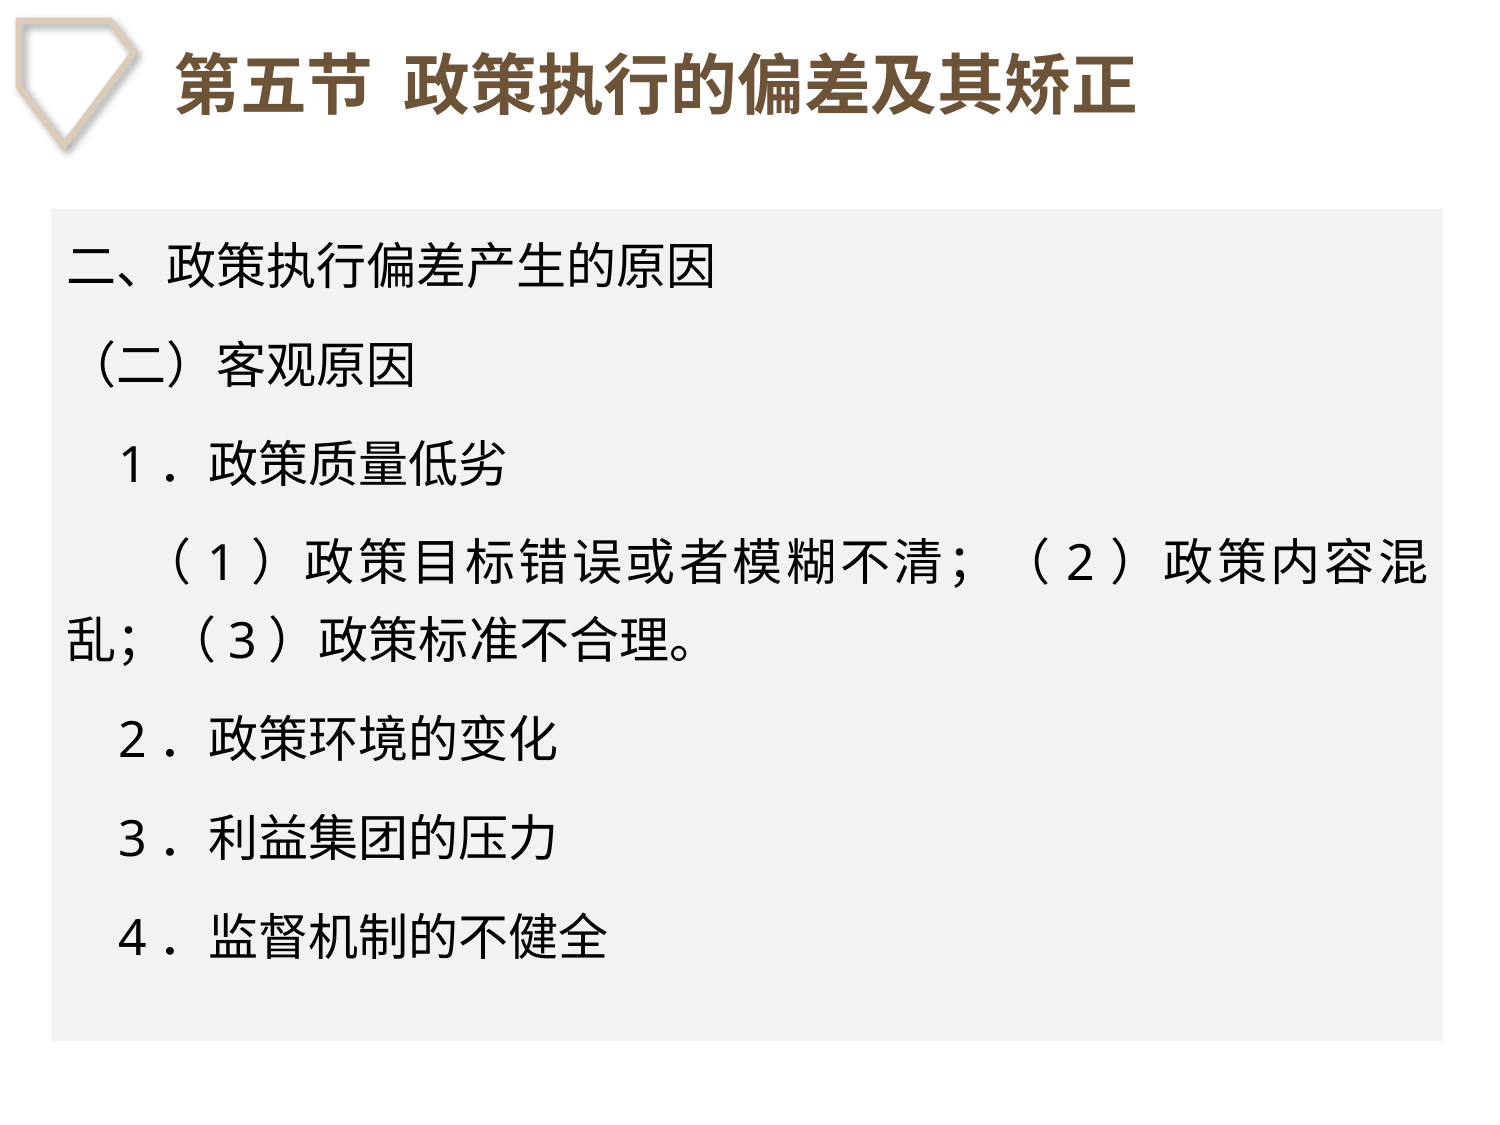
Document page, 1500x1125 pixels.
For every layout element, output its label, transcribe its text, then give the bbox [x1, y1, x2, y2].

title 第五节 政策执行的偏差及其矫正 [158, 18, 1456, 159]
list 二、政策执行偏差产生的原因 （二）客观原因 1．政策质量低劣 （1）政策目标错误或者模糊不清；（2）政策内容混乱；（3）政策标准不合理。 2．政策环境的变化 3．利益集团的压力 4．监督机制的不健全 [51, 208, 1444, 1042]
